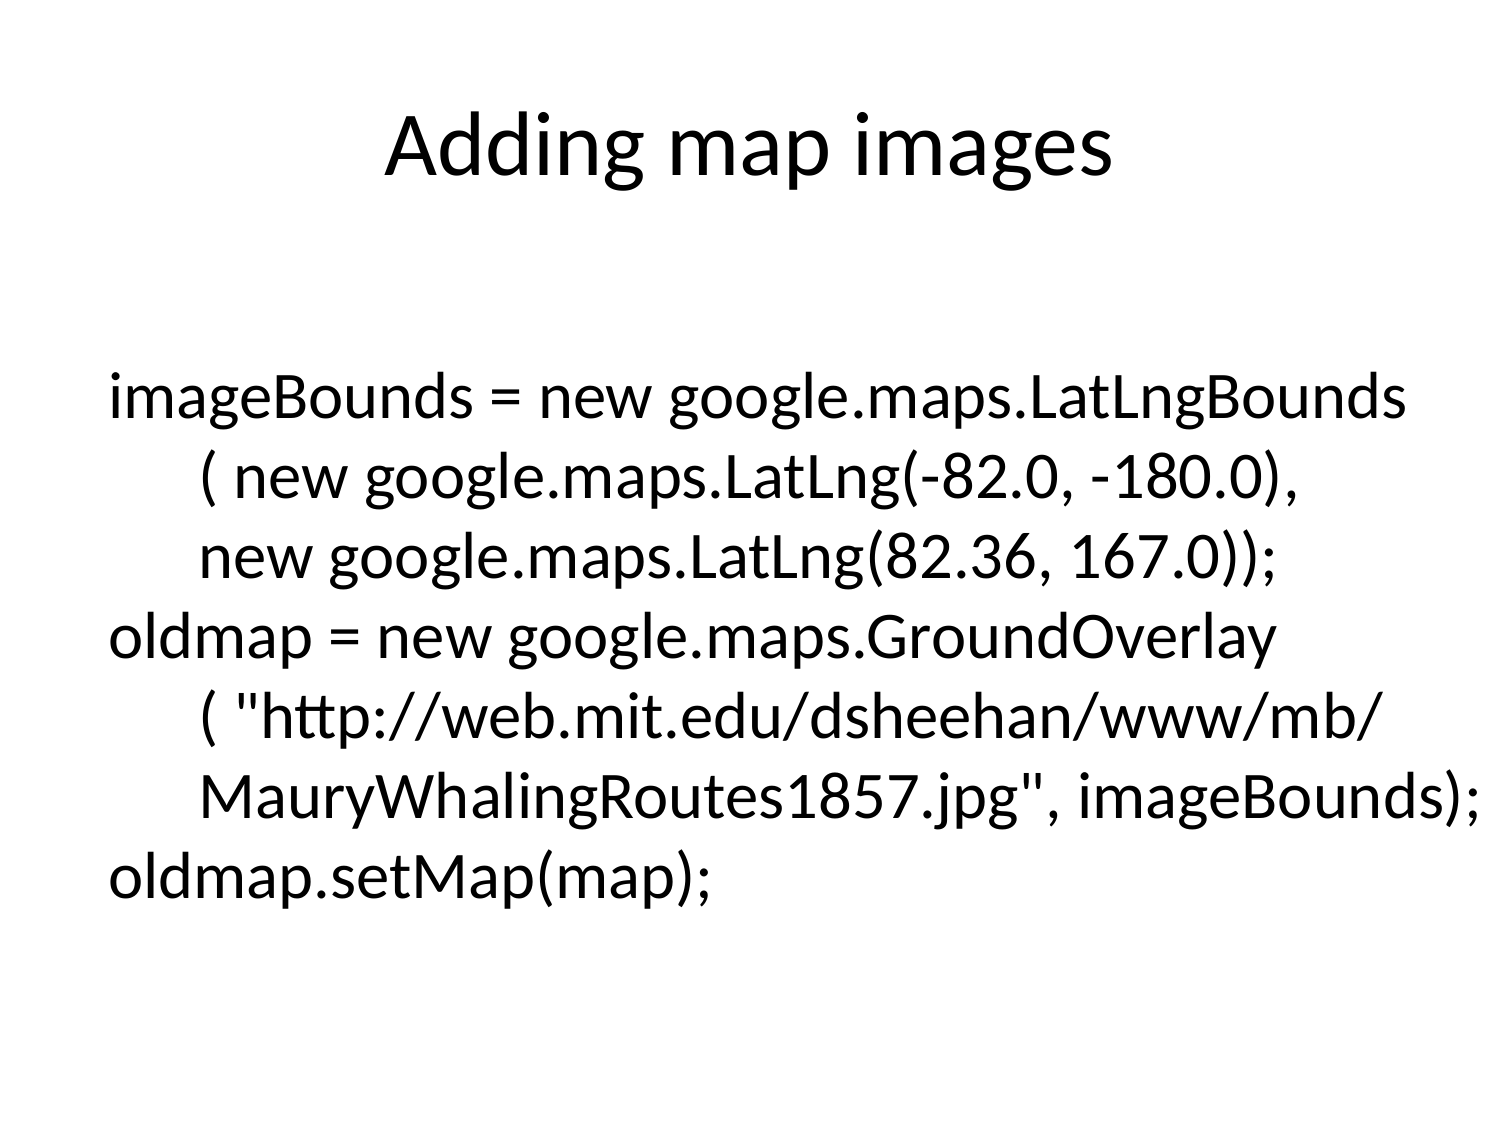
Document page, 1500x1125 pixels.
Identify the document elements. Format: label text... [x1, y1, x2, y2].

title Adding map images [75, 45, 1425, 233]
text_box imageBounds = new google.maps.LatLngBounds ( new google.maps.LatLng(-82.0, -180.0), new google.maps.LatLng(82.36, 167.0)); oldmap = new google.maps.GroundOverlay ( "http://web.mit.edu/dsheehan/www/mb/ MauryWhalingRoutes1857.jpg", imageBounds); oldmap.setMap(map); [33, 299, 1499, 920]
